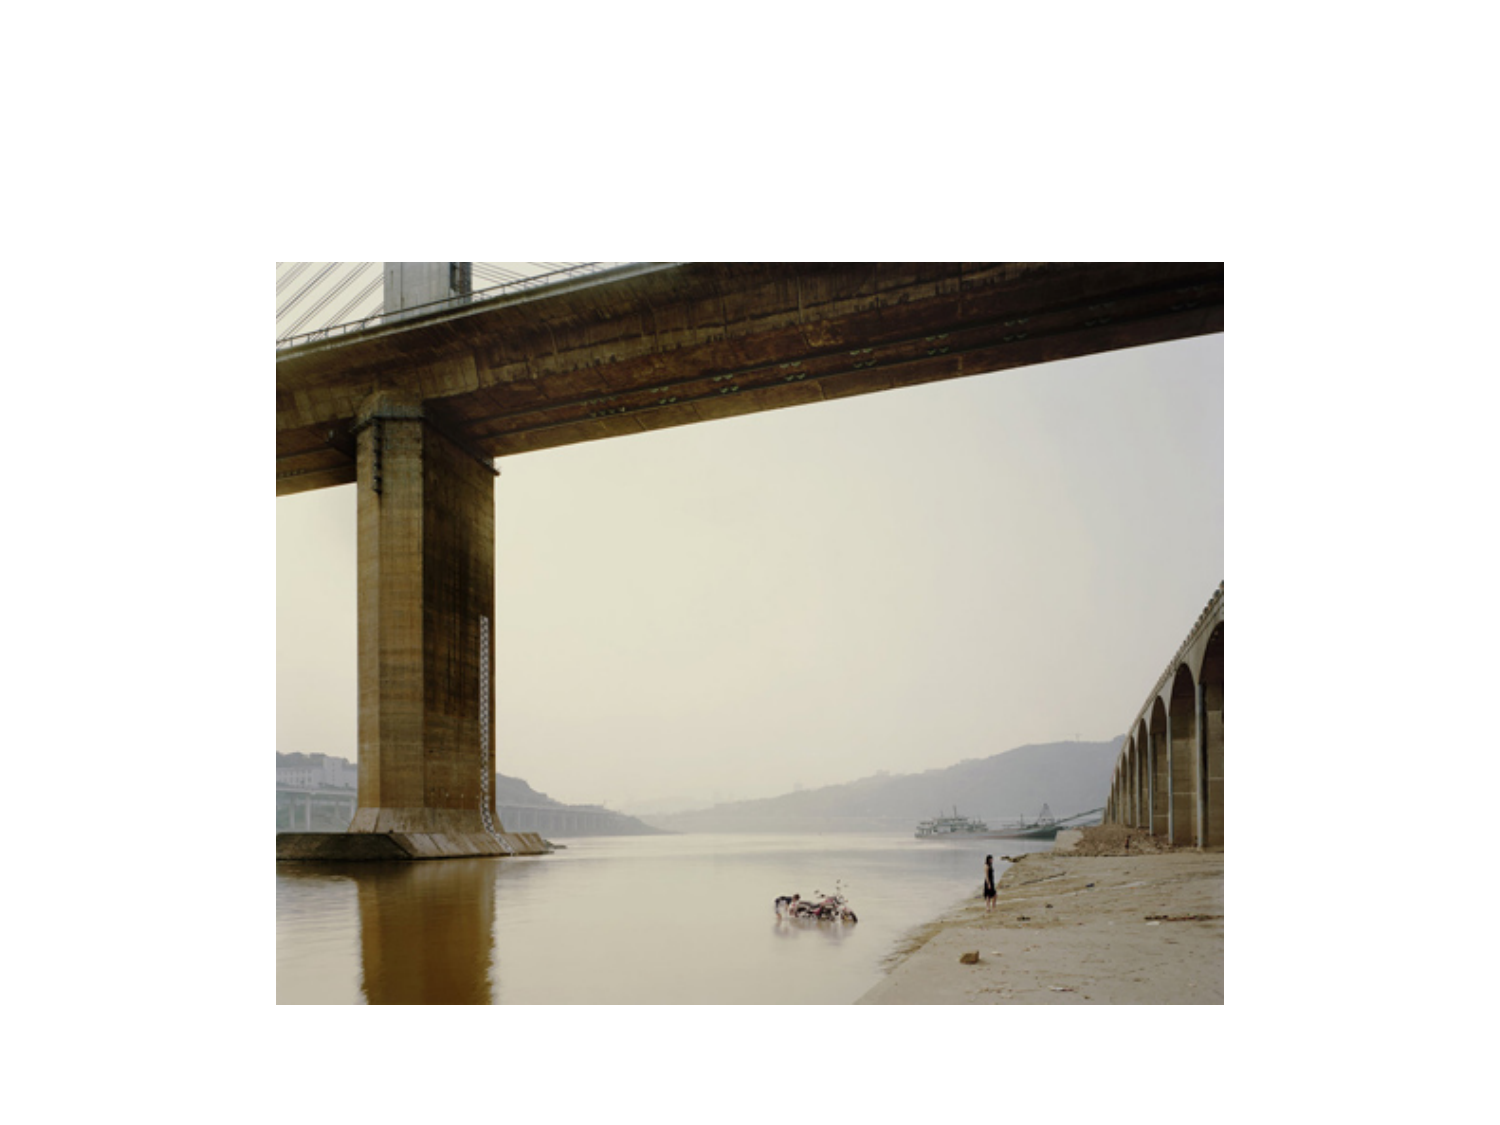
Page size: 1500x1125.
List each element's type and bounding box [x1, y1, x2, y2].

list [74, 262, 1426, 1006]
